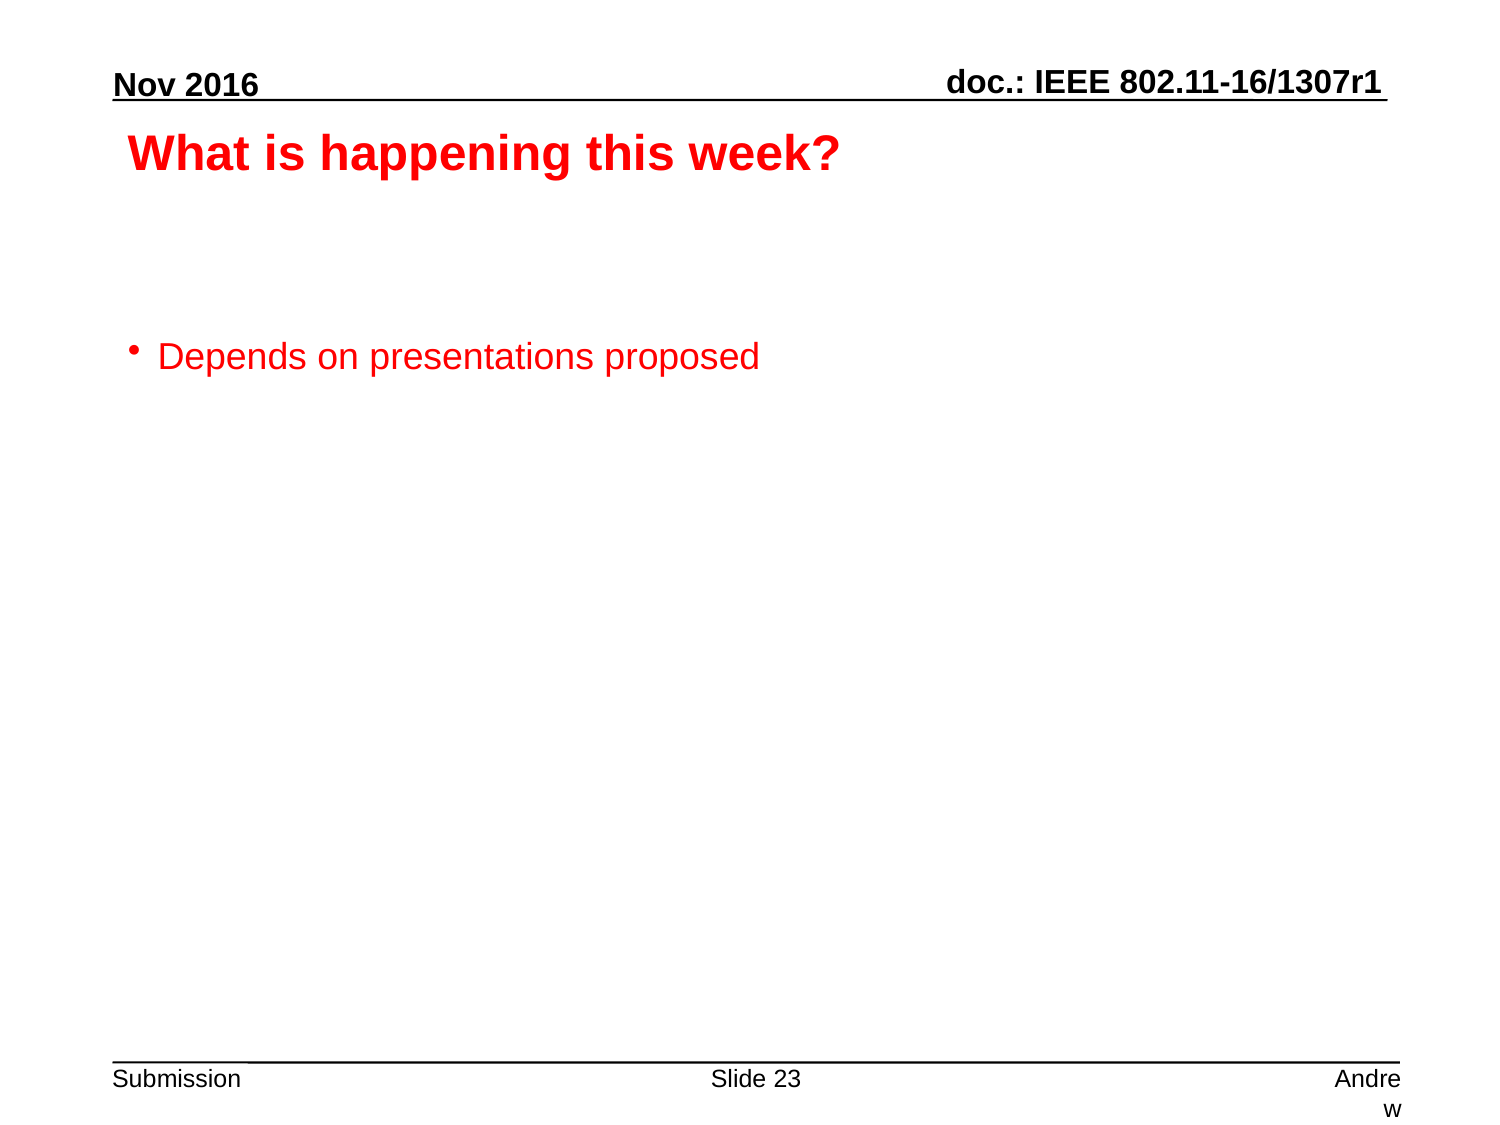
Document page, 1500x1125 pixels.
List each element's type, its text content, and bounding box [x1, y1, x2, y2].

title What is happening this week? [112, 112, 1388, 288]
slide_number Slide 23 [709, 1061, 803, 1093]
footer Andrew Myles, Cisco [1320, 1061, 1402, 1093]
list Depends on presentations proposed [112, 324, 1388, 1000]
